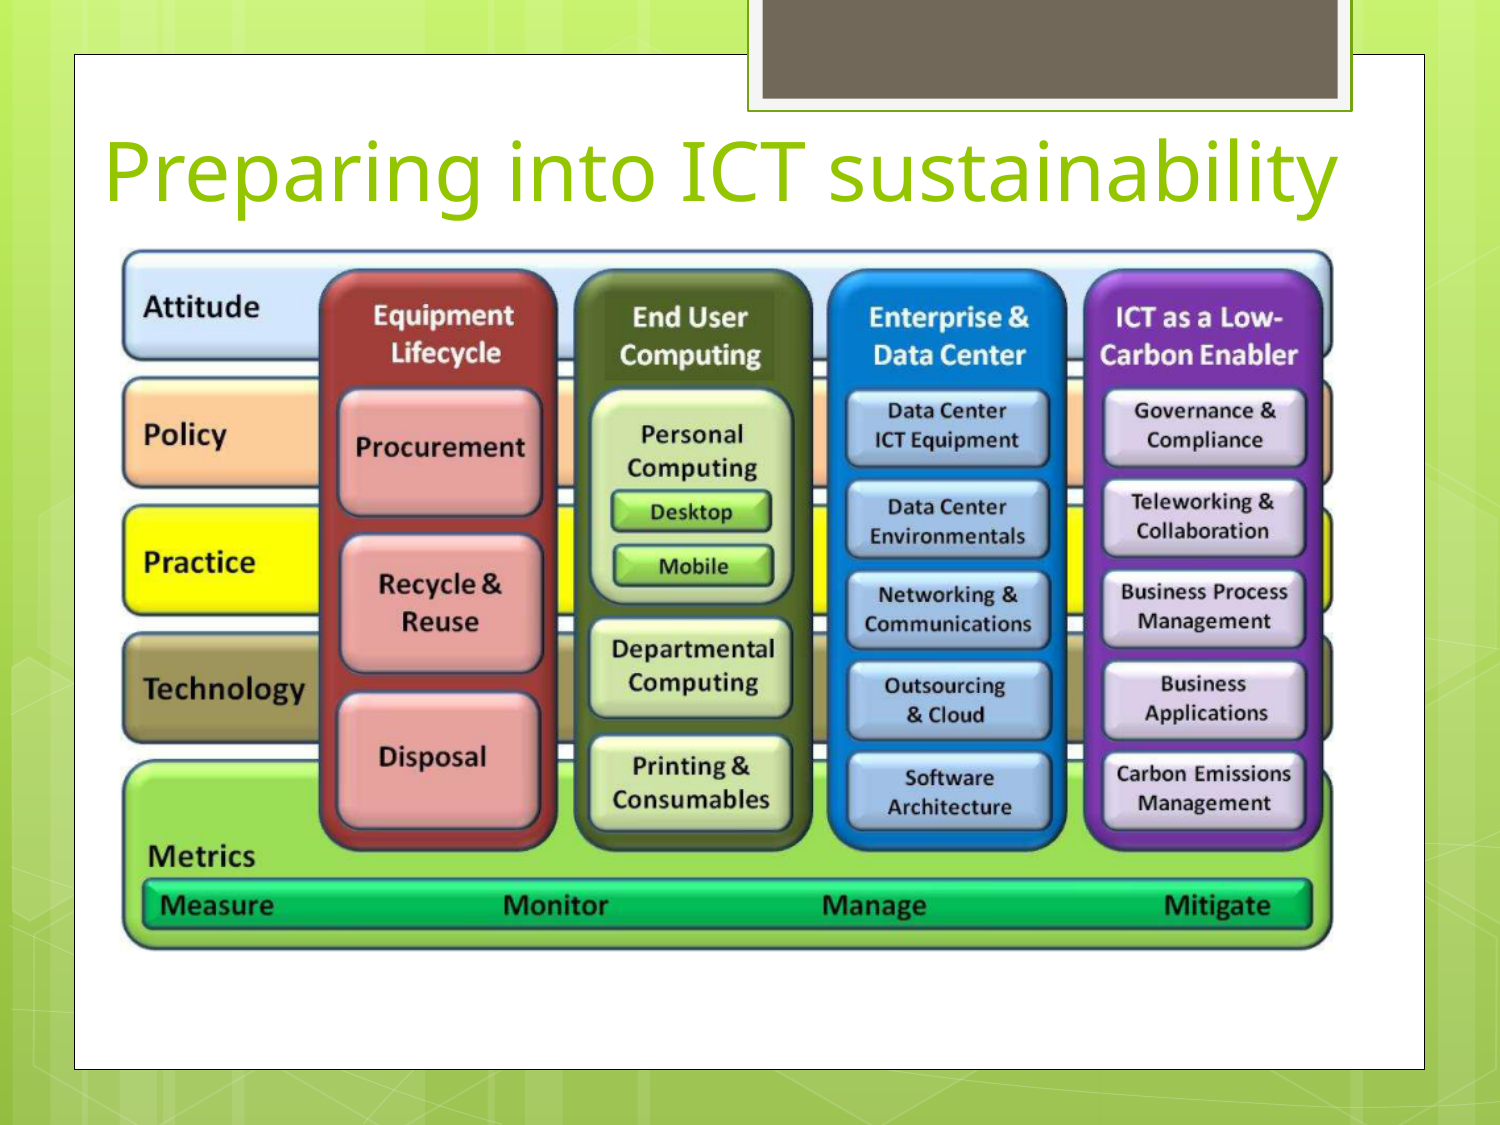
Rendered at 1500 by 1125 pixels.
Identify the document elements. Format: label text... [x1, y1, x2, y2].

title Preparing into ICT sustainability [87, 99, 1363, 225]
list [112, 237, 1359, 963]
